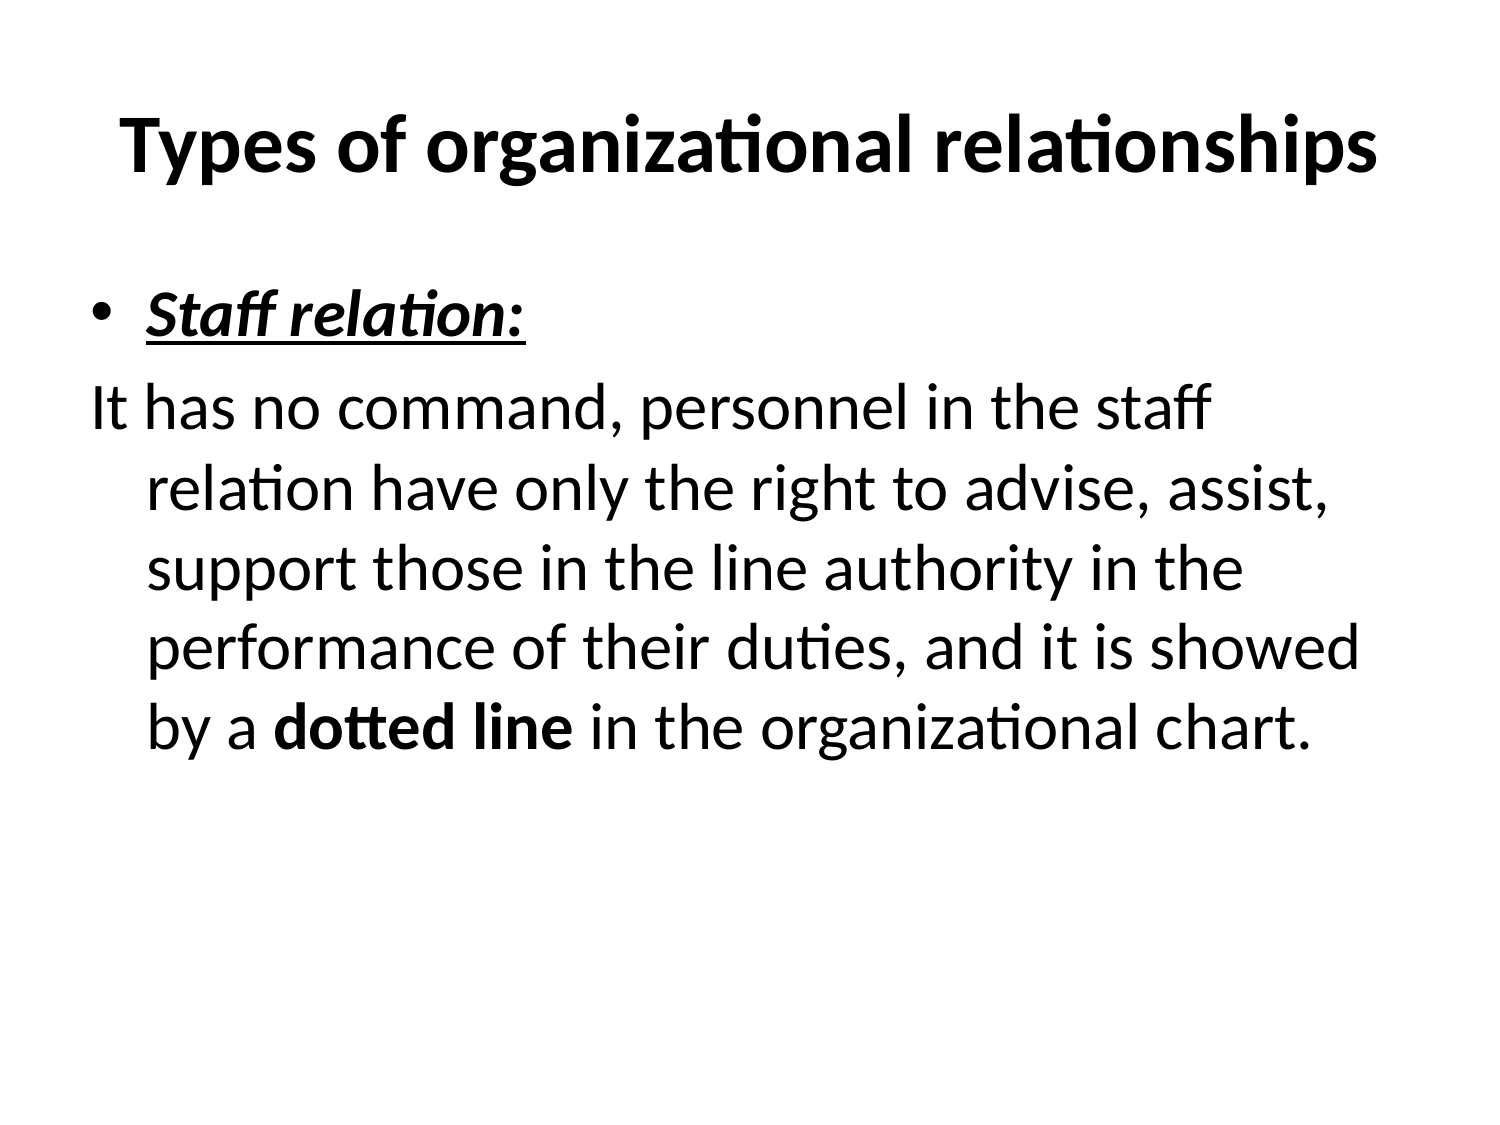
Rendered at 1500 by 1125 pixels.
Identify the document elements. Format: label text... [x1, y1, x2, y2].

title Types of organizational relationships [74, 44, 1426, 233]
list Staff relation: It has no command, personnel in the staff relation have only the right to advise, assist, support those in the line authority in the performance of their duties, and it is showed by a dotted line in the organizational chart. [74, 262, 1426, 1006]
